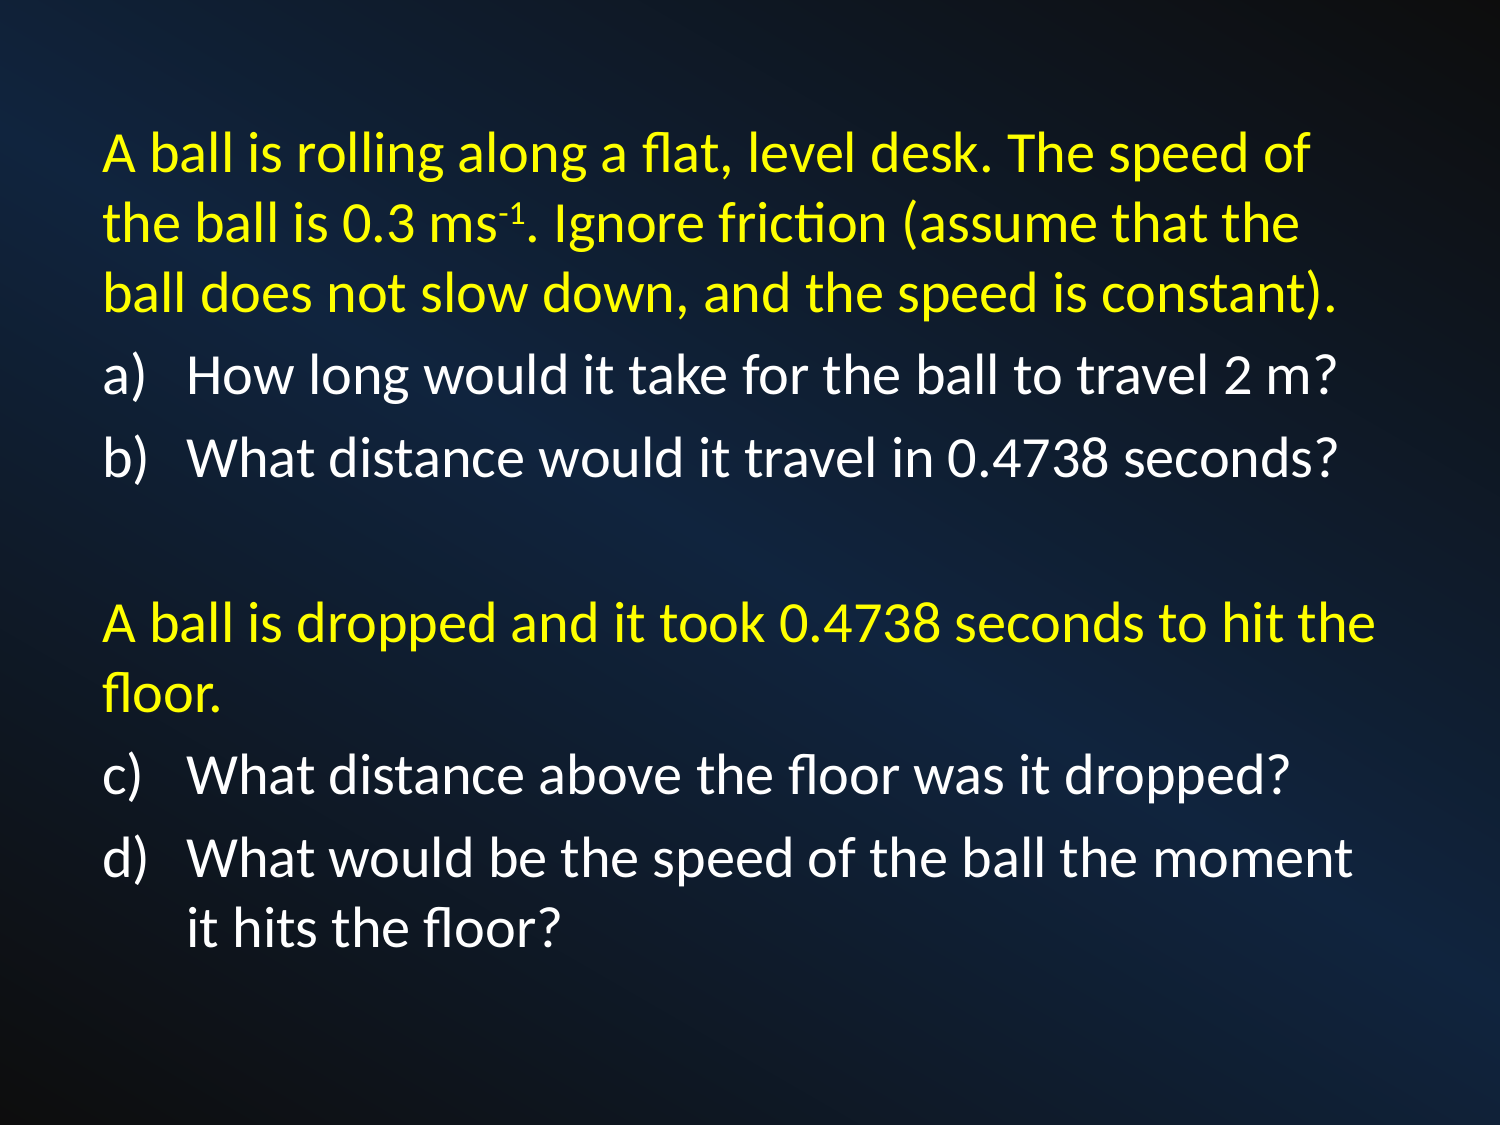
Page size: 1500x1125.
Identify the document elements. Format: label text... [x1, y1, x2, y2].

text_box A ball is rolling along a flat, level desk. The speed of the ball is 0.3 ms-1. Ignore friction (assume that the ball does not slow down, and the speed is constant). How long would it take for the ball to travel 2 m? What distance would it travel in 0.4738 seconds? A ball is dropped and it took 0.4738 seconds to hit the floor. What distance above the floor was it dropped? What would be the speed of the ball the moment it hits the floor? [87, 106, 1413, 967]
